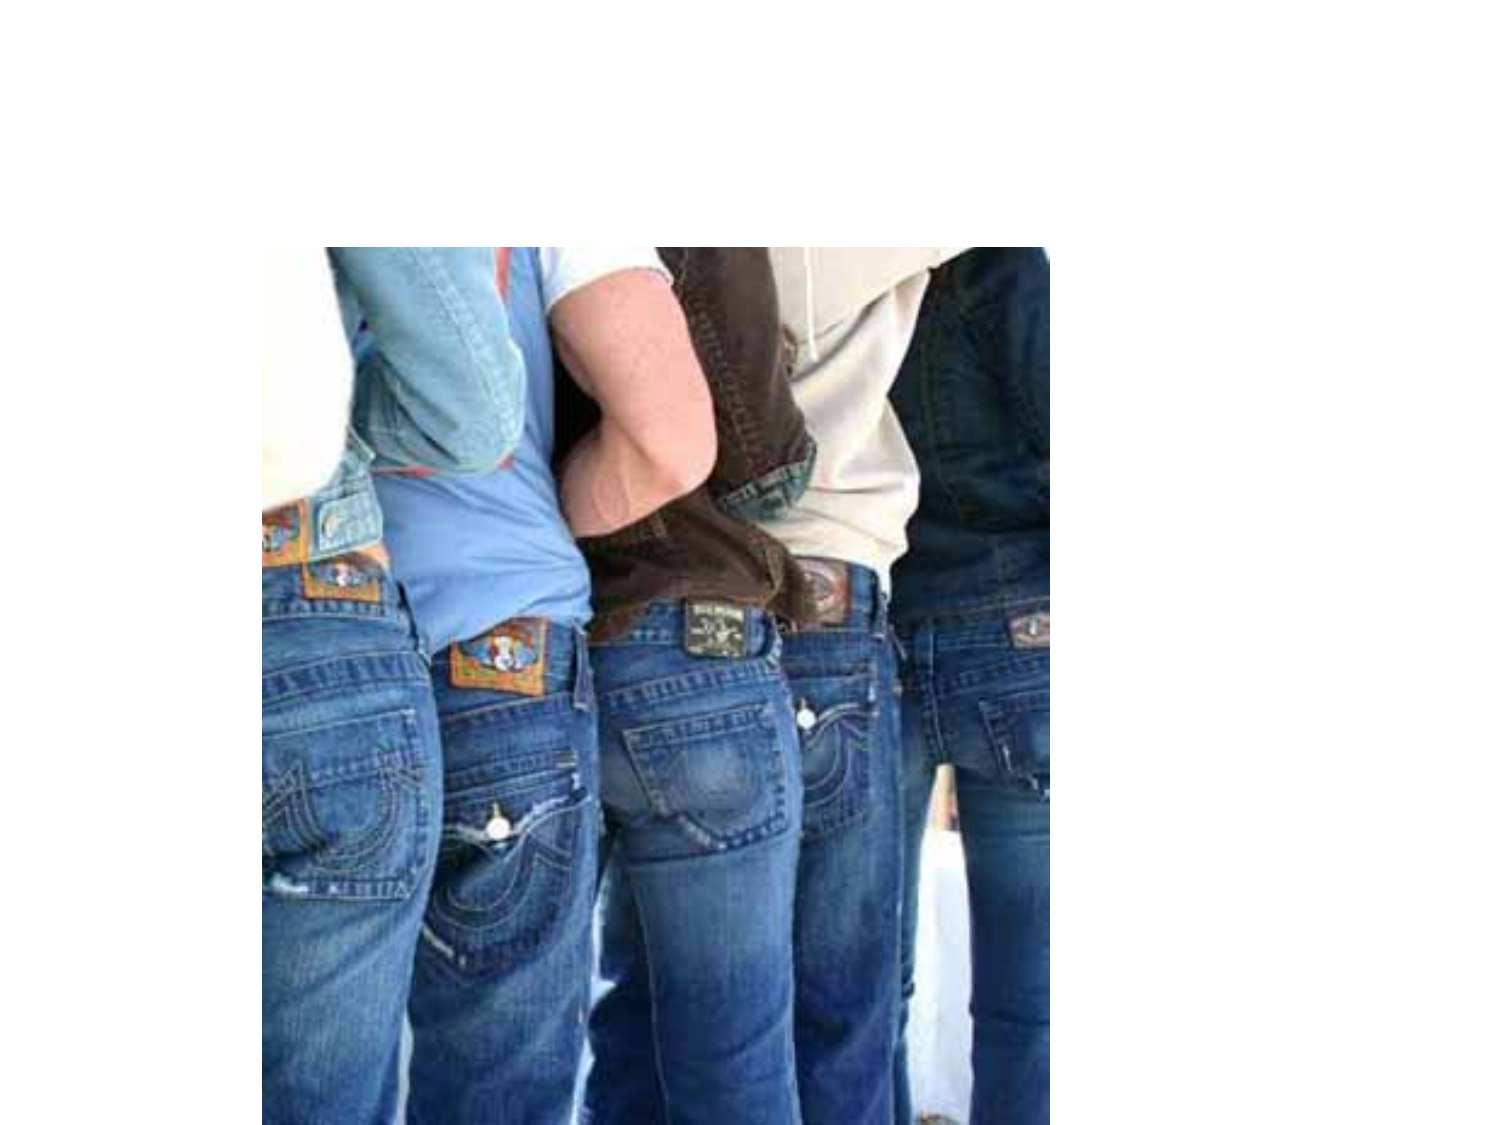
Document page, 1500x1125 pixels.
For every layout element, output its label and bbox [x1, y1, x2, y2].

picture [262, 247, 1051, 1125]
